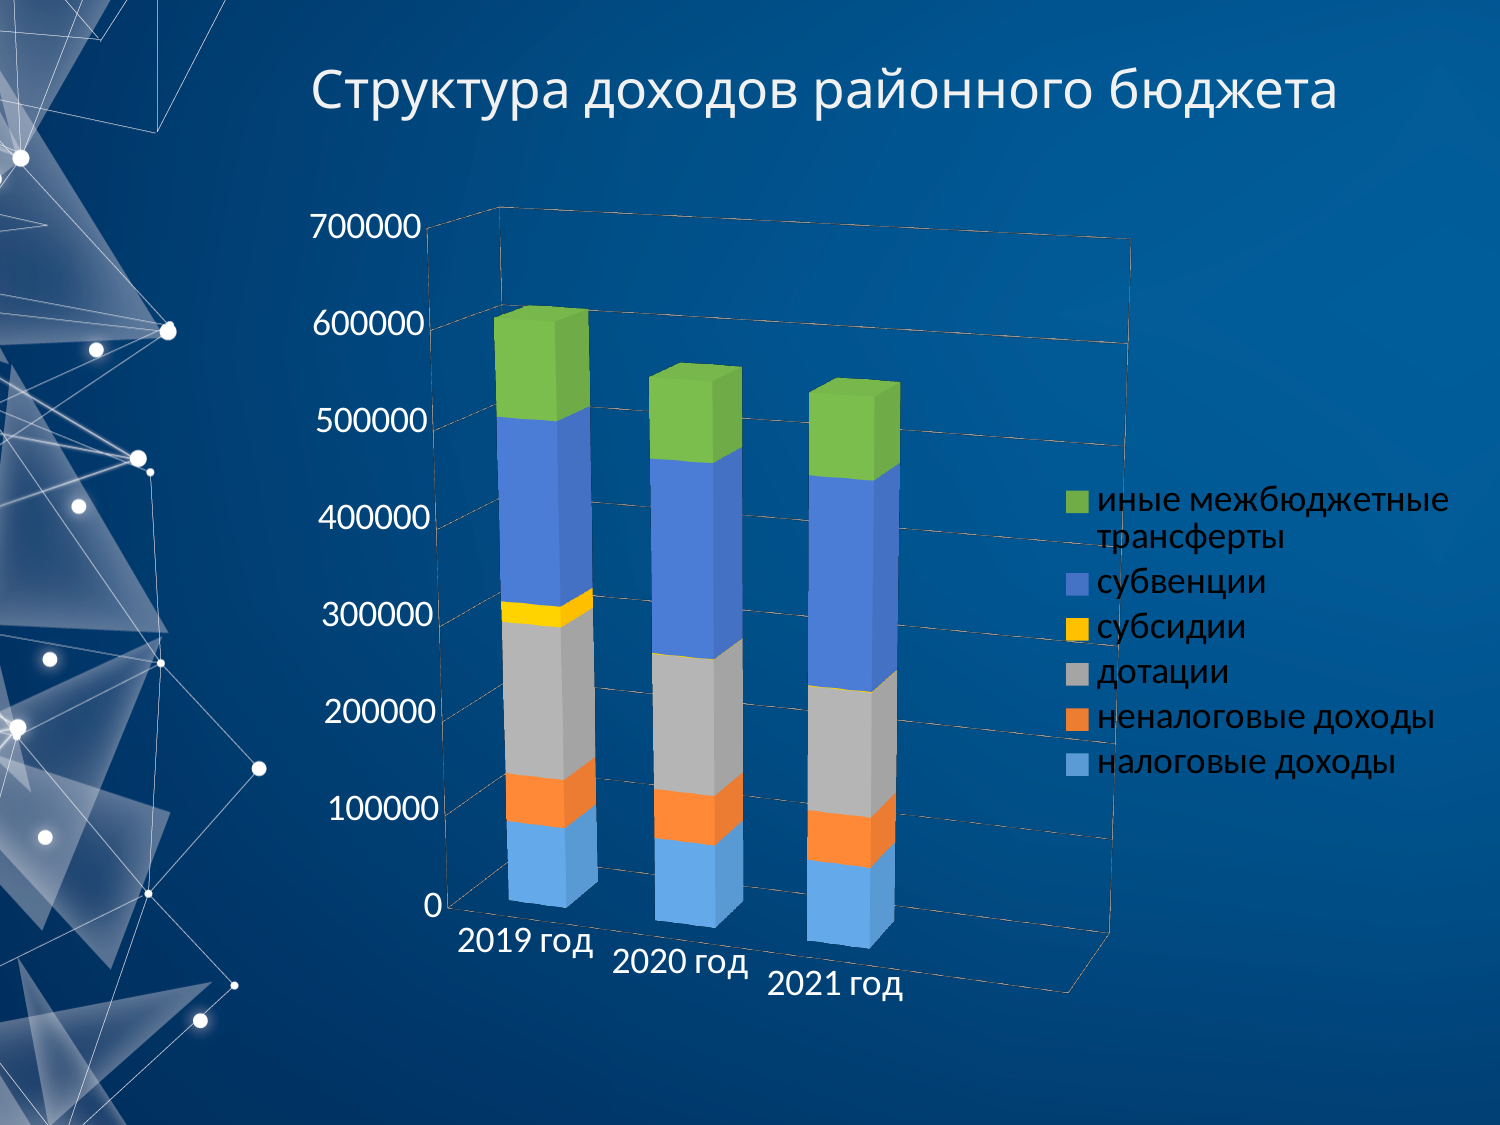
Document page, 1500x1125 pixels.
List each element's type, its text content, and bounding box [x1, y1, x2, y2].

picture [0, 0, 1500, 1125]
chart [256, 176, 1475, 1091]
title Структура доходов районного бюджета [295, 31, 1395, 152]
